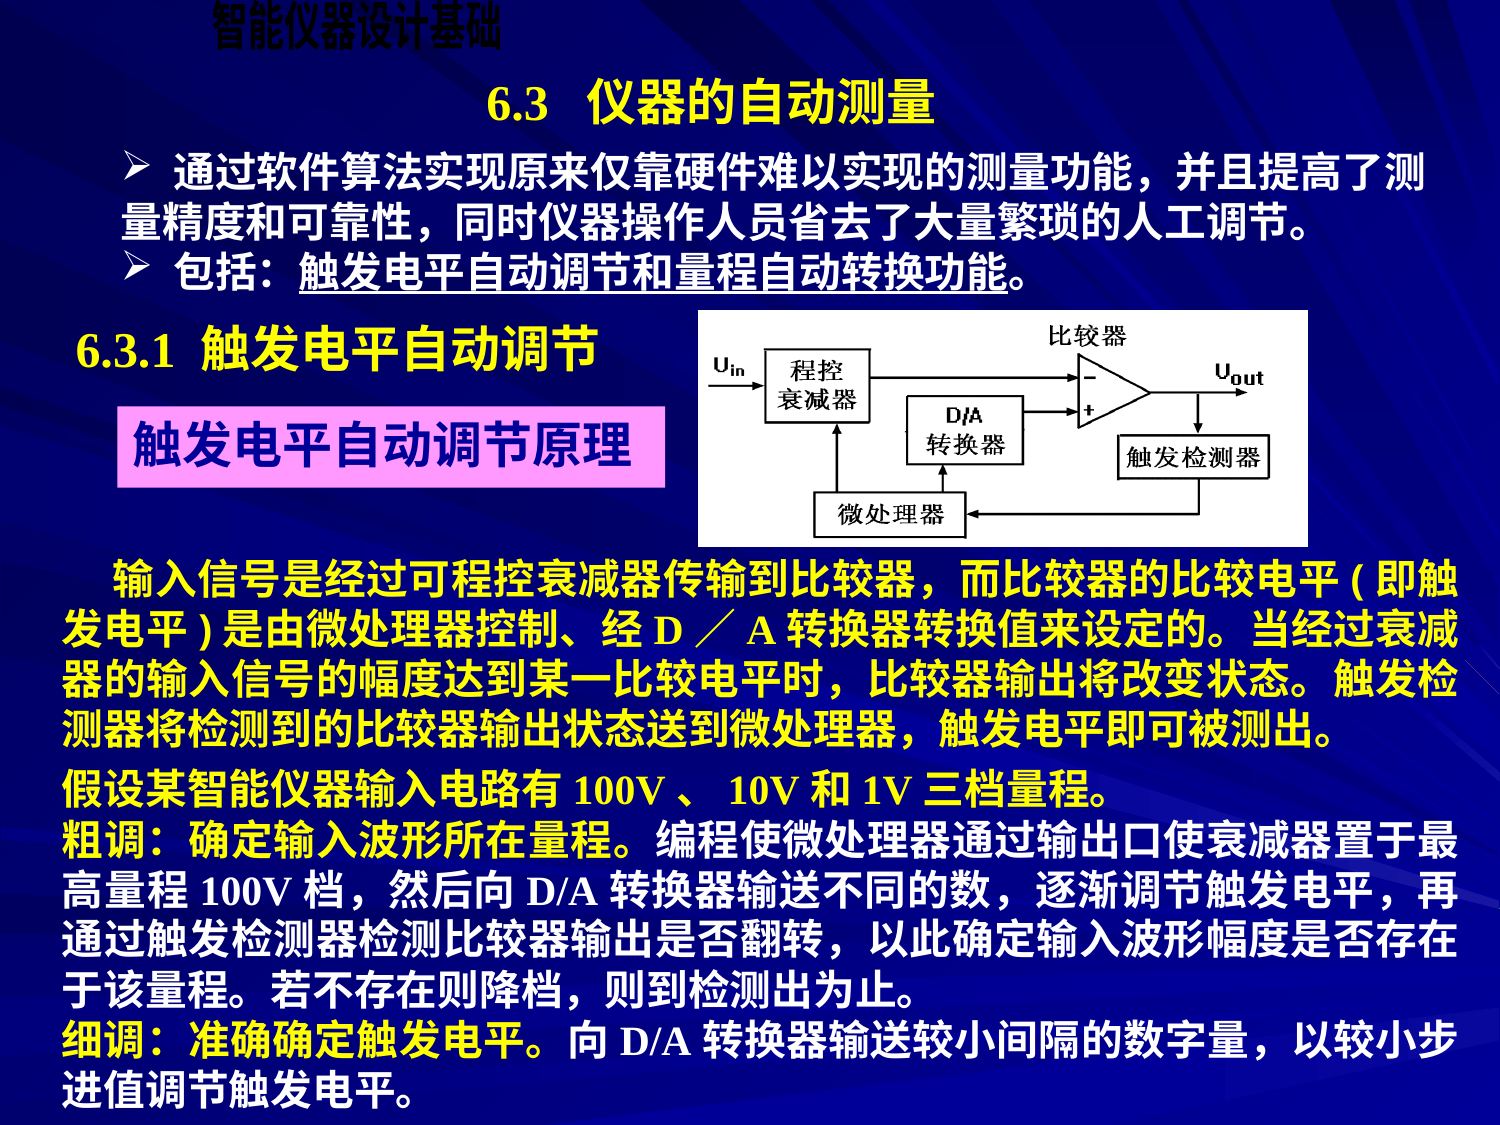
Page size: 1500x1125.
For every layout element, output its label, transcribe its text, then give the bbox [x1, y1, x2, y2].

text_box 6.3 仪器的自动测量 [305, 62, 1118, 138]
text_box 假设某智能仪器输入电路有100V、10V和1V三档量程。 粗调：确定输入波形所在量程。编程使微处理器通过输出口使衰减器置于最高量程100V档，然后向D/A转换器输送不同的数，逐渐调节触发电平，再通过触发检测器检测比较器输出是否翻转，以此确定输入波形幅度是否存在于该量程。若不存在则降档，则到检测出为止。 细调：准确确定触发电平。向D/A转换器输送较小间隔的数字量，以较小步进值调节触发电平。 [47, 755, 1475, 1121]
text_box 6.3.1 触发电平自动调节 [60, 310, 698, 385]
picture [698, 310, 1308, 547]
text_box 触发电平自动调节原理 [117, 406, 666, 488]
text_box 通过软件算法实现原来仅靠硬件难以实现的测量功能，并且提高了测量精度和可靠性，同时仪器操作人员省去了大量繁琐的人工调节。 包括：触发电平自动调节和量程自动转换功能。 [105, 138, 1444, 304]
text_box 输入信号是经过可程控衰减器传输到比较器，而比较器的比较电平(即触发电平)是由微处理器控制、经D／A转换器转换值来设定的。当经过衰减器的输入信号的幅度达到某一比较电平时，比较器输出将改变状态。触发检测器将检测到的比较器输出状态送到微处理器，触发电平即可被测出。 [47, 545, 1475, 755]
